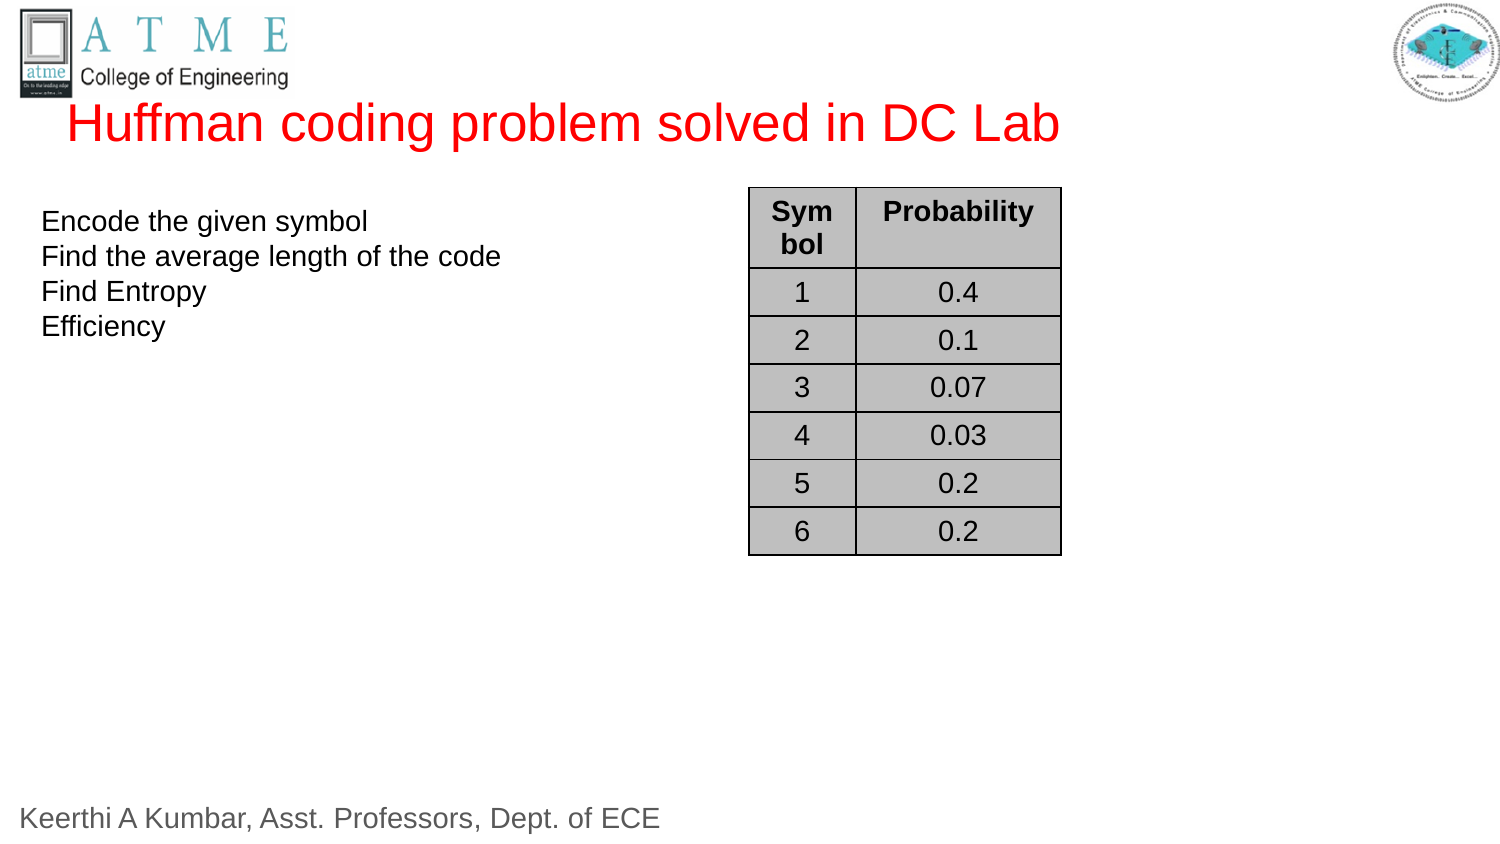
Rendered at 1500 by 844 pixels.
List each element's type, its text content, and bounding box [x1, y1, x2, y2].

table_cell 5 [750, 460, 855, 506]
table_cell 0.03 [857, 413, 1060, 459]
table_cell 6 [750, 508, 855, 554]
table_header Symbol [750, 188, 855, 267]
table_cell 4 [750, 413, 855, 459]
picture [1389, 1, 1500, 104]
text_box Encode the given symbol Find the average length of the code Find Entropy Efficiency [26, 194, 559, 350]
table_cell 2 [750, 317, 855, 363]
table_cell 0.2 [857, 508, 1060, 554]
table_cell 0.4 [857, 269, 1060, 315]
table_cell 0.07 [857, 365, 1060, 411]
table_cell 1 [750, 269, 855, 315]
table_header Probability [857, 188, 1060, 267]
table_cell 3 [750, 365, 855, 411]
table_cell 0.1 [857, 317, 1060, 363]
picture [17, 6, 295, 99]
title Huffman coding problem solved in DC Lab [51, 72, 1449, 167]
table_cell 0.2 [857, 460, 1060, 506]
